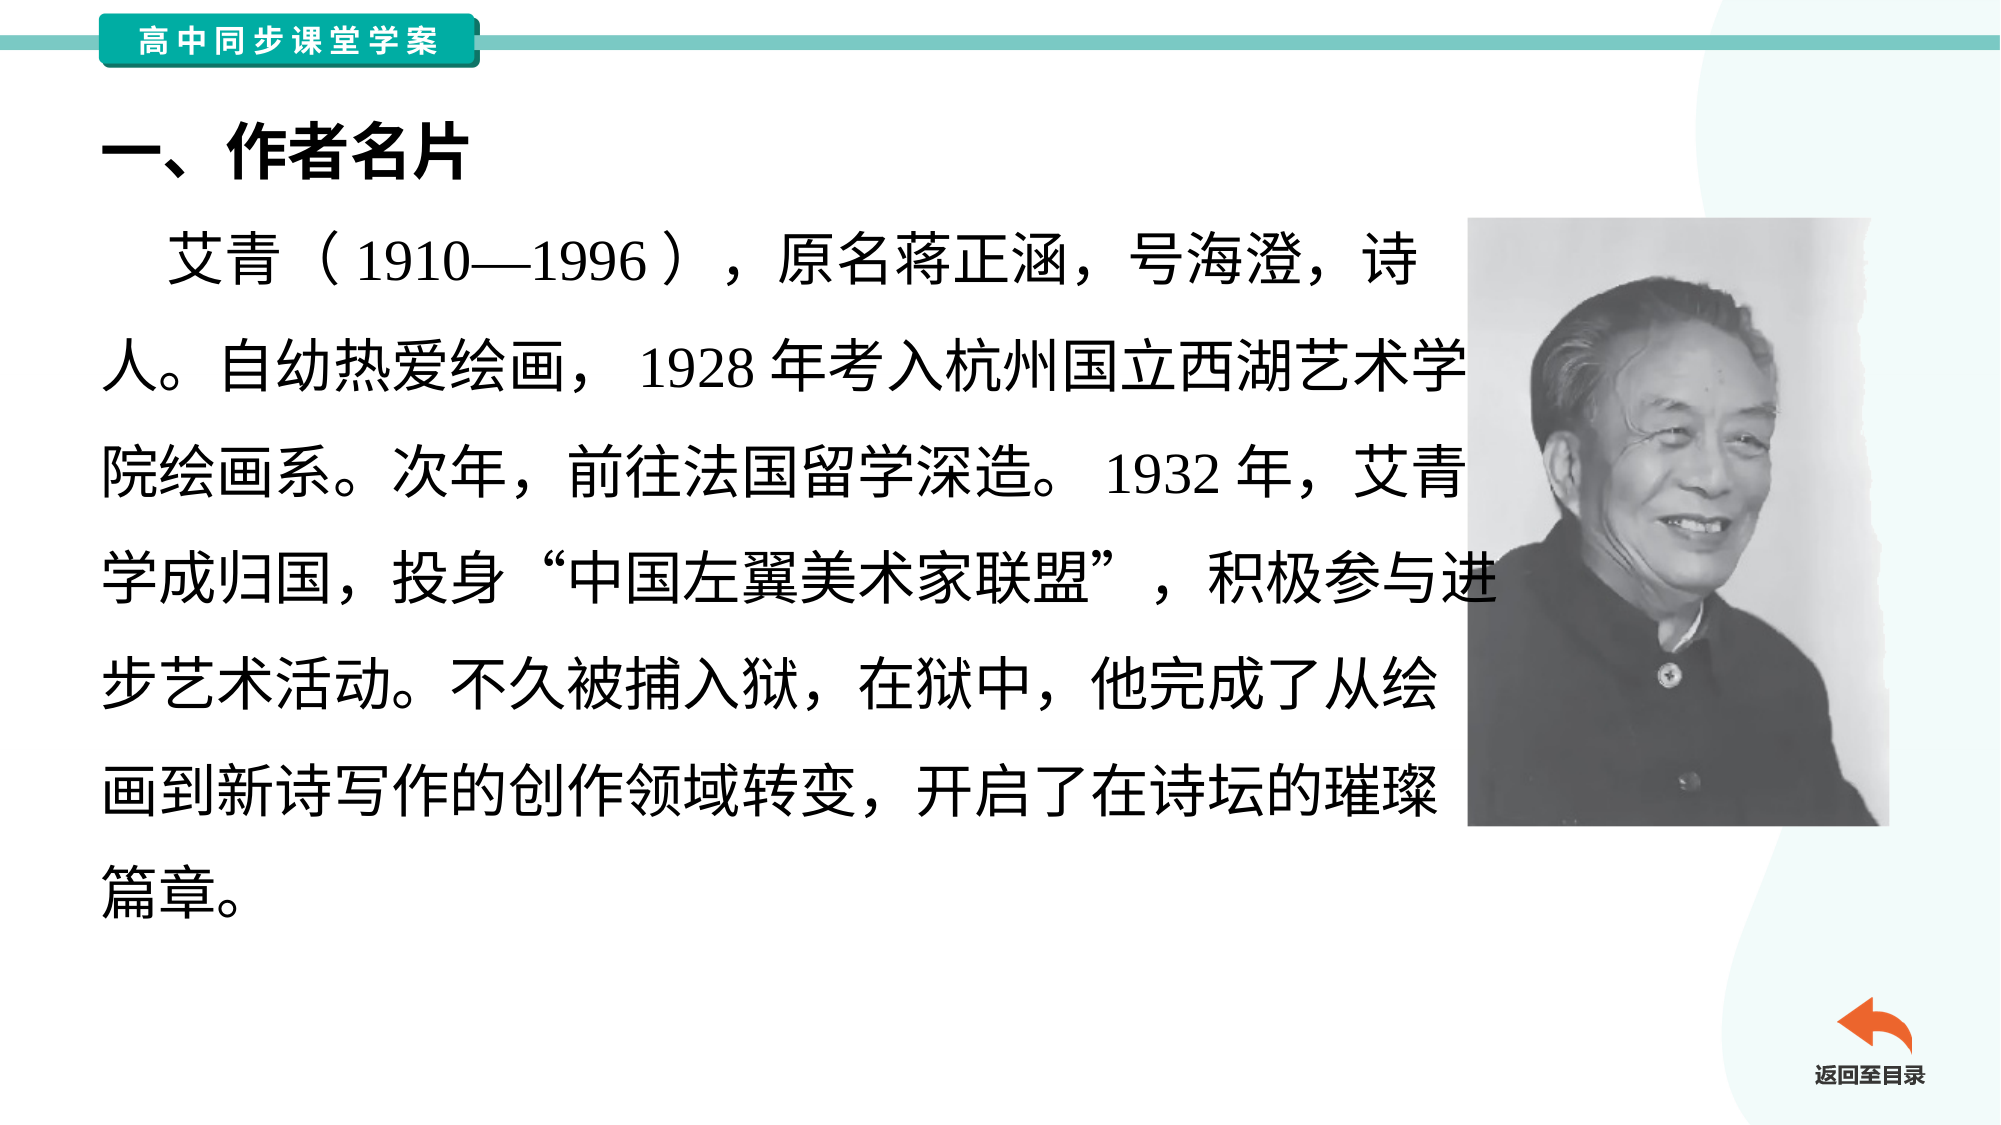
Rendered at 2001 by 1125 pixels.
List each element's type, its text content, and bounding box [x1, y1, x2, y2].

picture [0, 0, 2000, 1125]
text_box 艾青（1910—1996），原名蒋正涵，号海澄，诗 人。自幼热爱绘画，1928年考入杭州国立西湖艺术学 院绘画系。次年，前往法国留学深造。1932年，艾青 学成归国，投身“中国左翼美术家联盟”，积极参与进 步艺术活动。不久被捕入狱，在狱中，他完成了从绘 画到新诗写作的创作领域转变，开启了在诗坛的璀璨 篇章。#1.1 [100, 911, 1443, 915]
text_box 艾青（1910—1996），原名蒋正涵，号海澄，诗 人。自幼热爱绘画，1928年考入杭州国立西湖艺术学 院绘画系。次年，前往法国留学深造。1932年，艾青 学成归国，投身“中国左翼美术家联盟”，积极参与进 步艺术活动。不久被捕入狱，在狱中，他完成了从绘 画到新诗写作的创作领域转变，开启了在诗坛的璀璨 篇章。#1.1 [100, 186, 1443, 908]
text_box 一、作者名片 [100, 76, 1899, 248]
